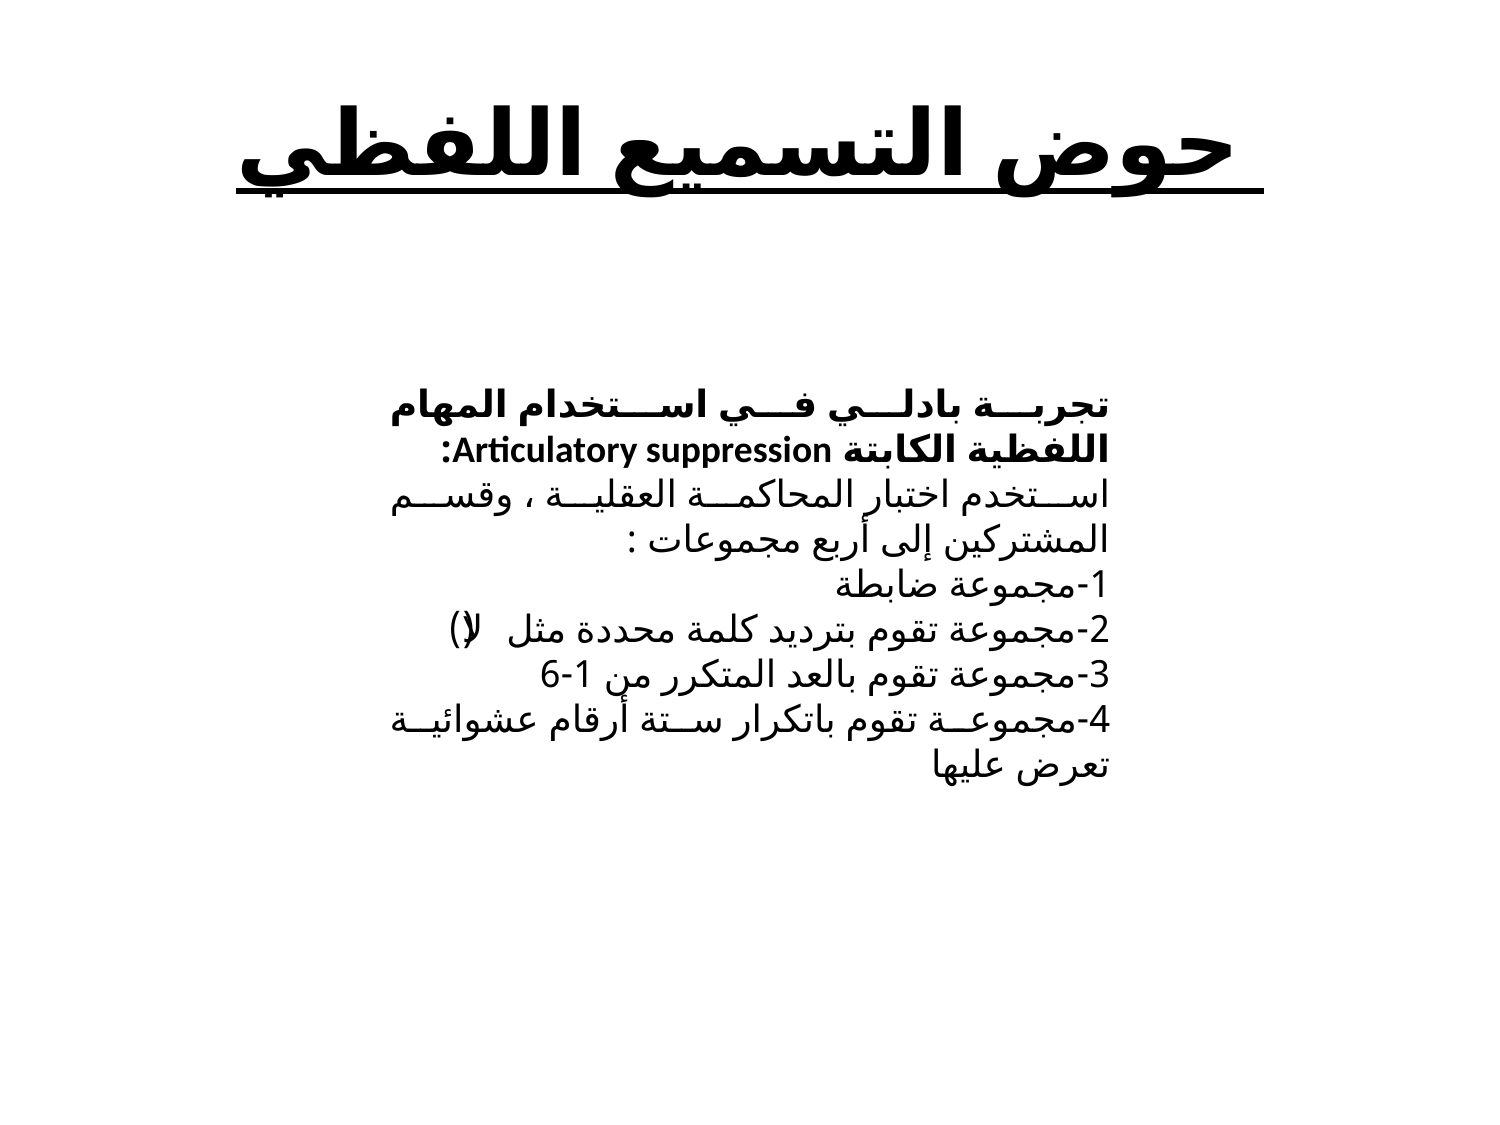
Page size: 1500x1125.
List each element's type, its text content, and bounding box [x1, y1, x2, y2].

text_box تجربة بادلي في استخدام المهام اللفظية الكابتة Articulatory suppression: استخدم اختبار المحاكمة العقلية ، وقسم المشتركين إلى أربع مجموعات : 1-مجموعة ضابطة 2-مجموعة تقوم بترديد كلمة محددة مثل (لا) 3-مجموعة تقوم بالعد المتكرر من 1-6 4-مجموعة تقوم باتكرار ستة أرقام عشوائية تعرض عليها [374, 373, 1125, 793]
title حوض التسميع اللفظي [75, 45, 1425, 233]
